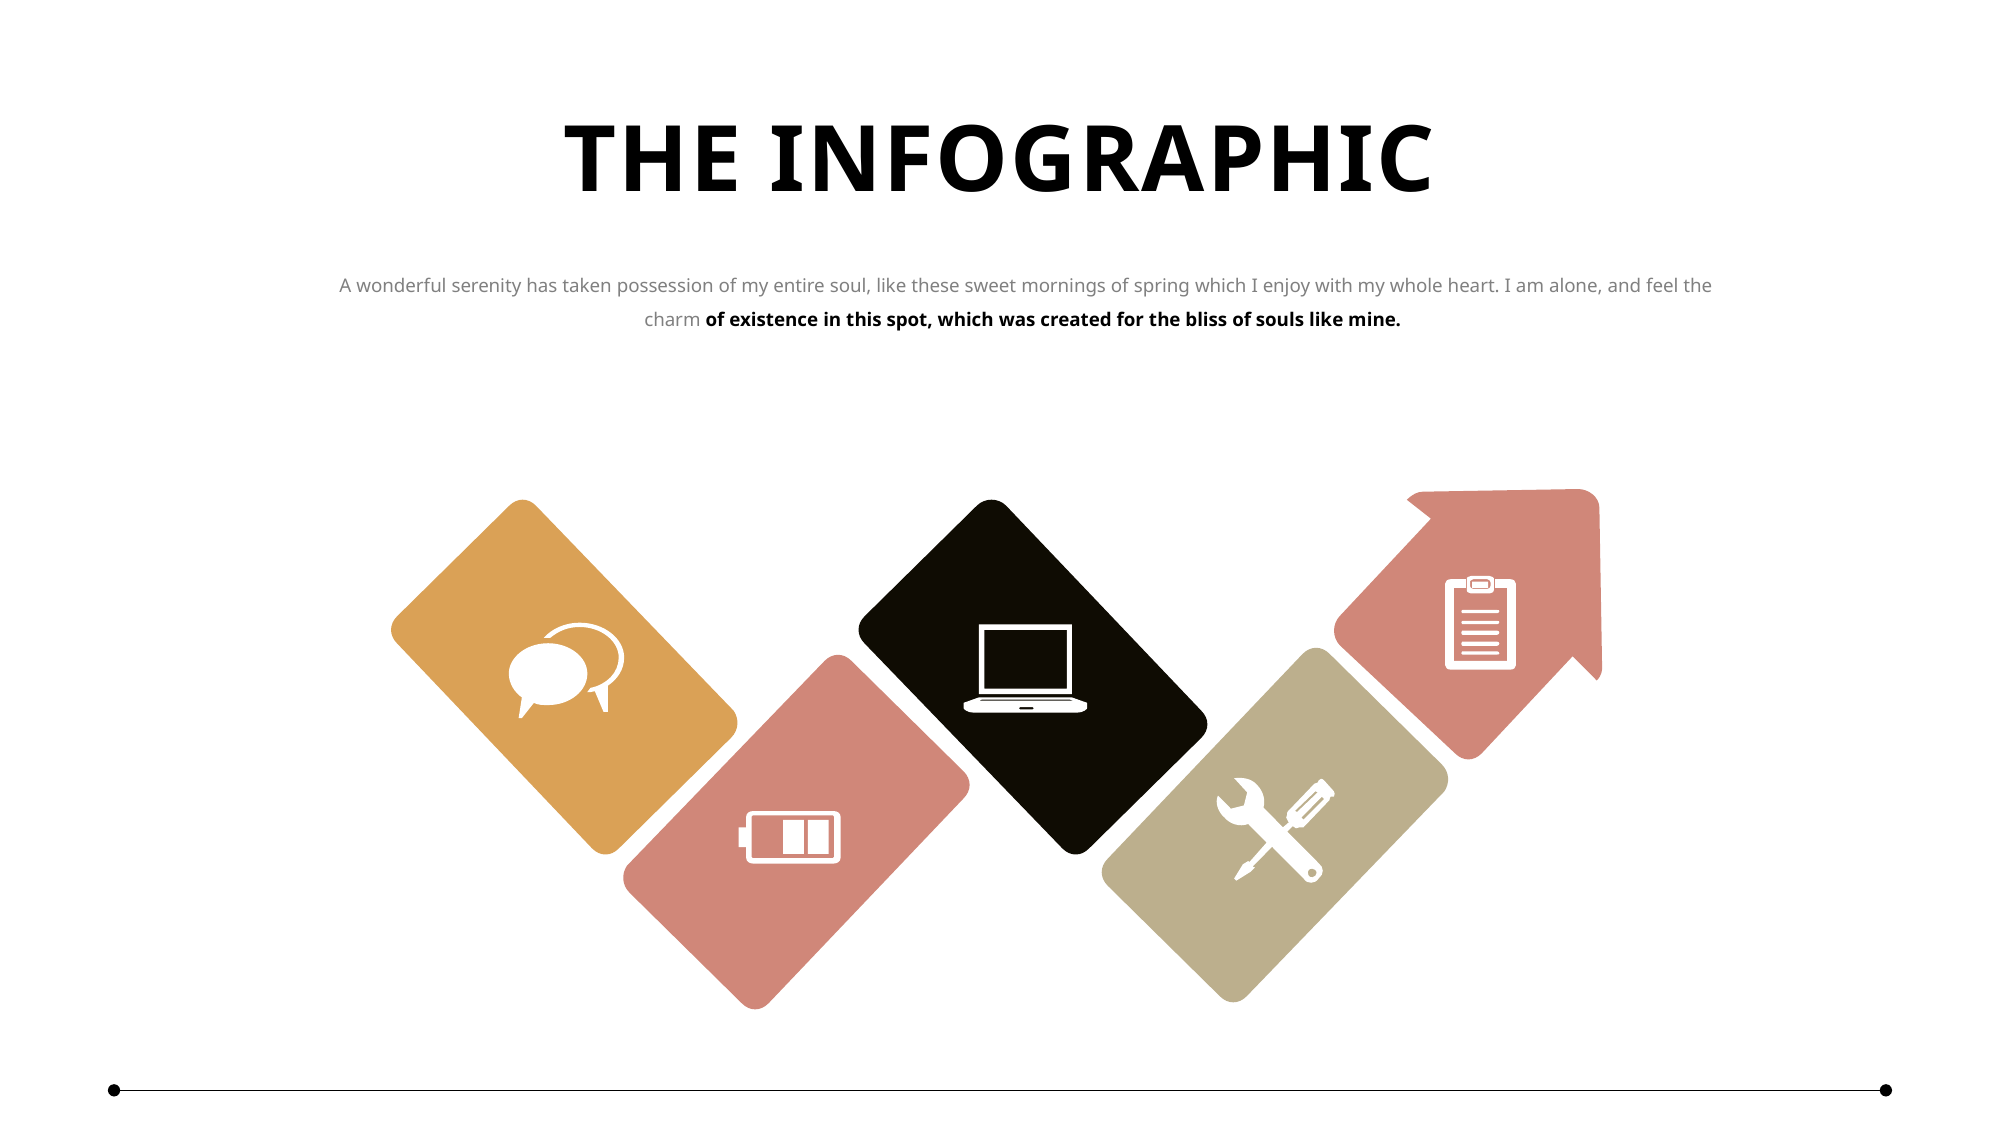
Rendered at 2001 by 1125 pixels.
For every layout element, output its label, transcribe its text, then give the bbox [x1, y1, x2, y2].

text_box [1378, 489, 1603, 717]
text_box A wonderful serenity has taken possession of my entire soul, like these sweet mornings of spring which I enjoy with my whole heart. I am alone, and feel the charm of existence in this spot, which was created for the bliss of souls like mine. [314, 255, 1736, 338]
text_box [623, 883, 884, 1010]
text_box THE INFOGRAPHIC [548, 92, 1452, 217]
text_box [508, 575, 1516, 883]
text_box [1105, 883, 1356, 1003]
text_box [906, 499, 1073, 575]
text_box [391, 499, 603, 760]
